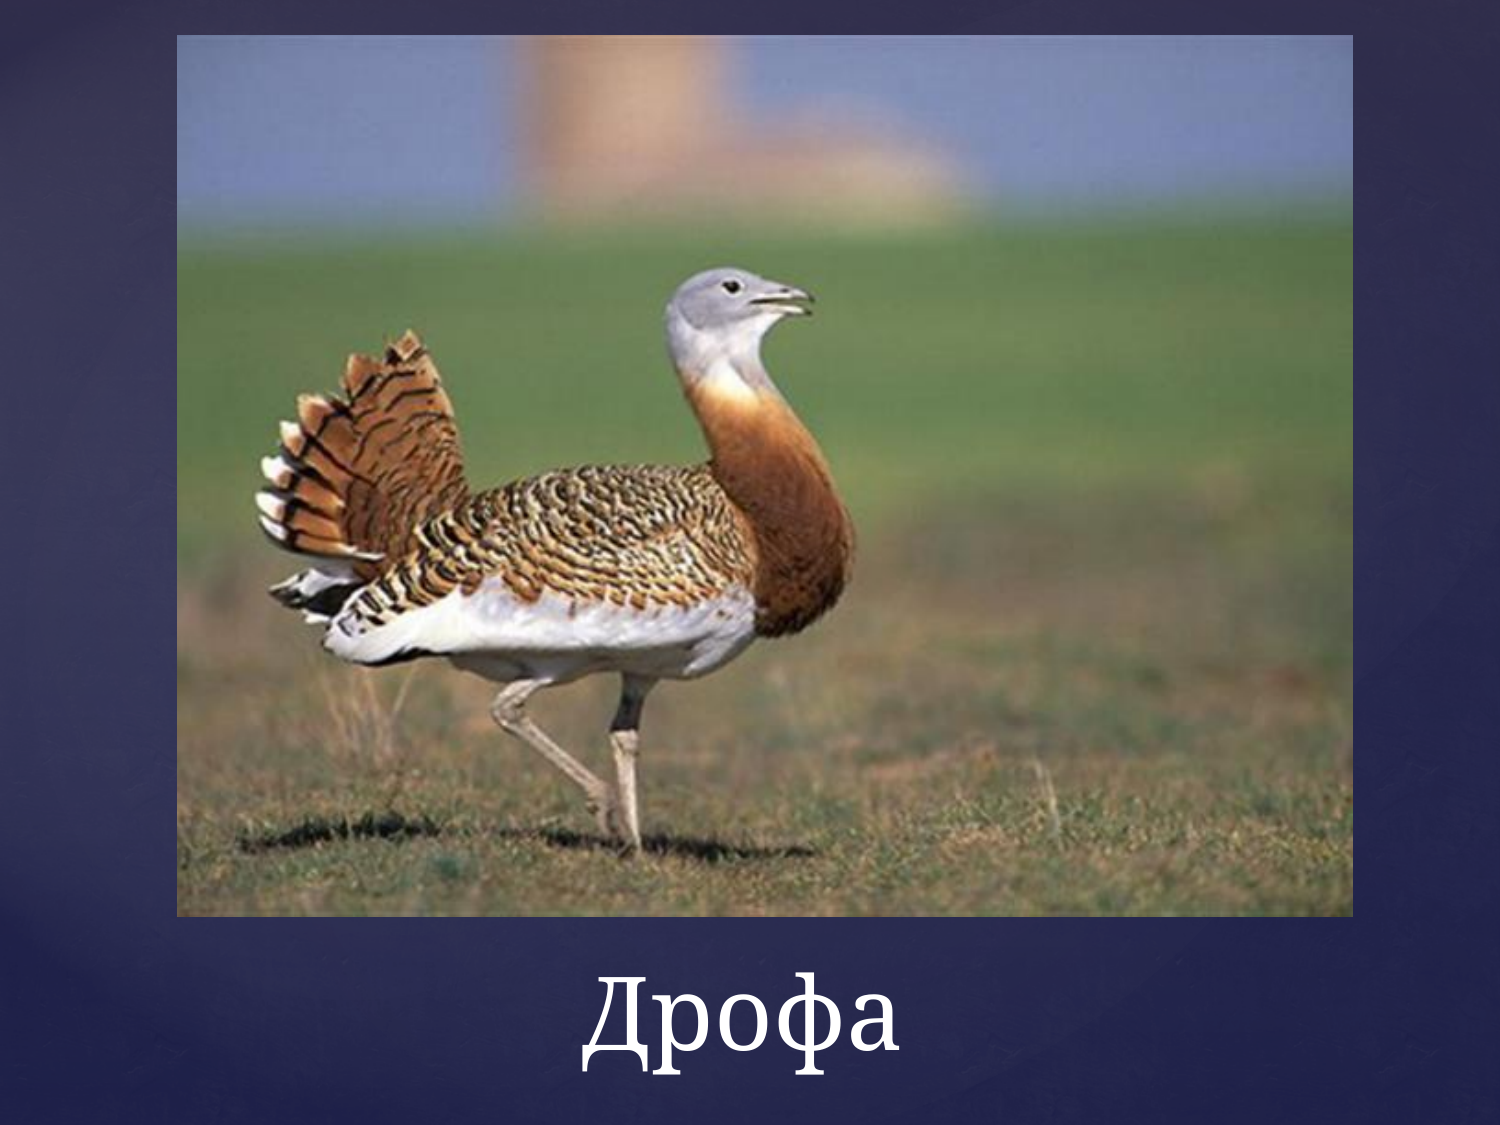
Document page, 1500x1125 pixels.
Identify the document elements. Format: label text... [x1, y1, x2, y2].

title Дрофа [123, 928, 1362, 1079]
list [176, 35, 1353, 918]
